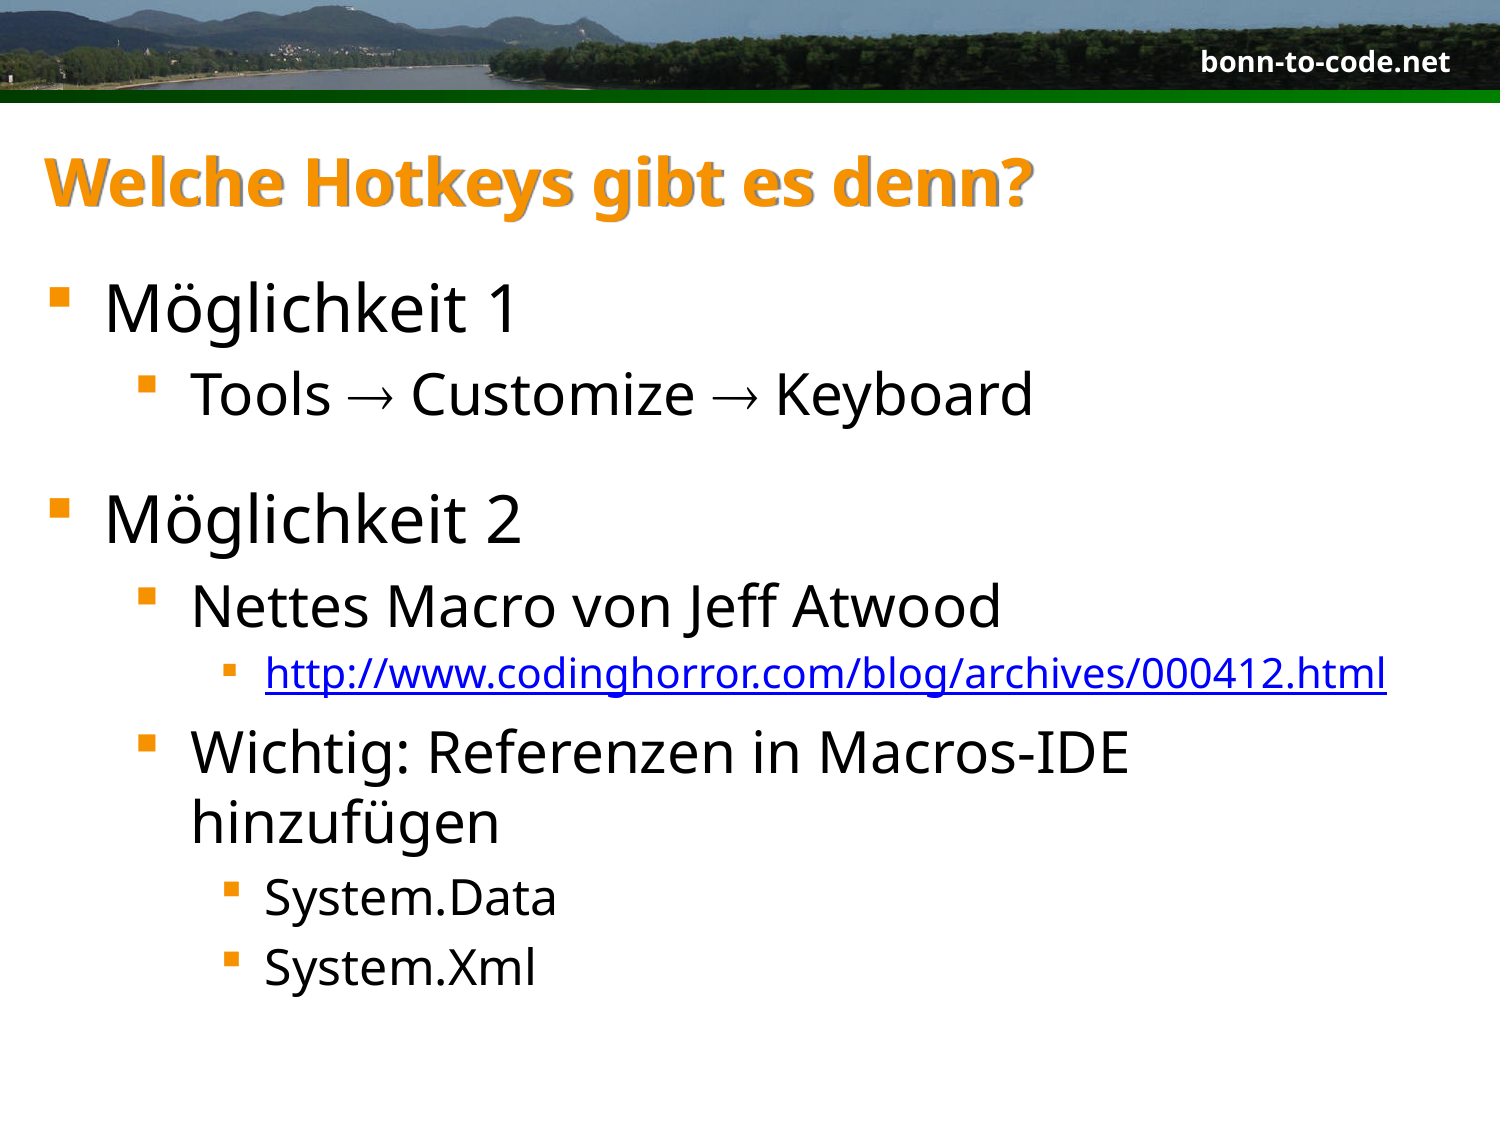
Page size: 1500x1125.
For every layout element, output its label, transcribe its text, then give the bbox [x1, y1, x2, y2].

title Welche Hotkeys gibt es denn? [29, 101, 1471, 257]
picture [0, 0, 1500, 90]
list Möglichkeit 1 Tools  Customize  Keyboard Möglichkeit 2 Nettes Macro von Jeff Atwood http://www.codinghorror.com/blog/archives/000412.html Wichtig: Referenzen in Macros-IDE hinzufügen System.Data System.Xml [29, 257, 1471, 1114]
